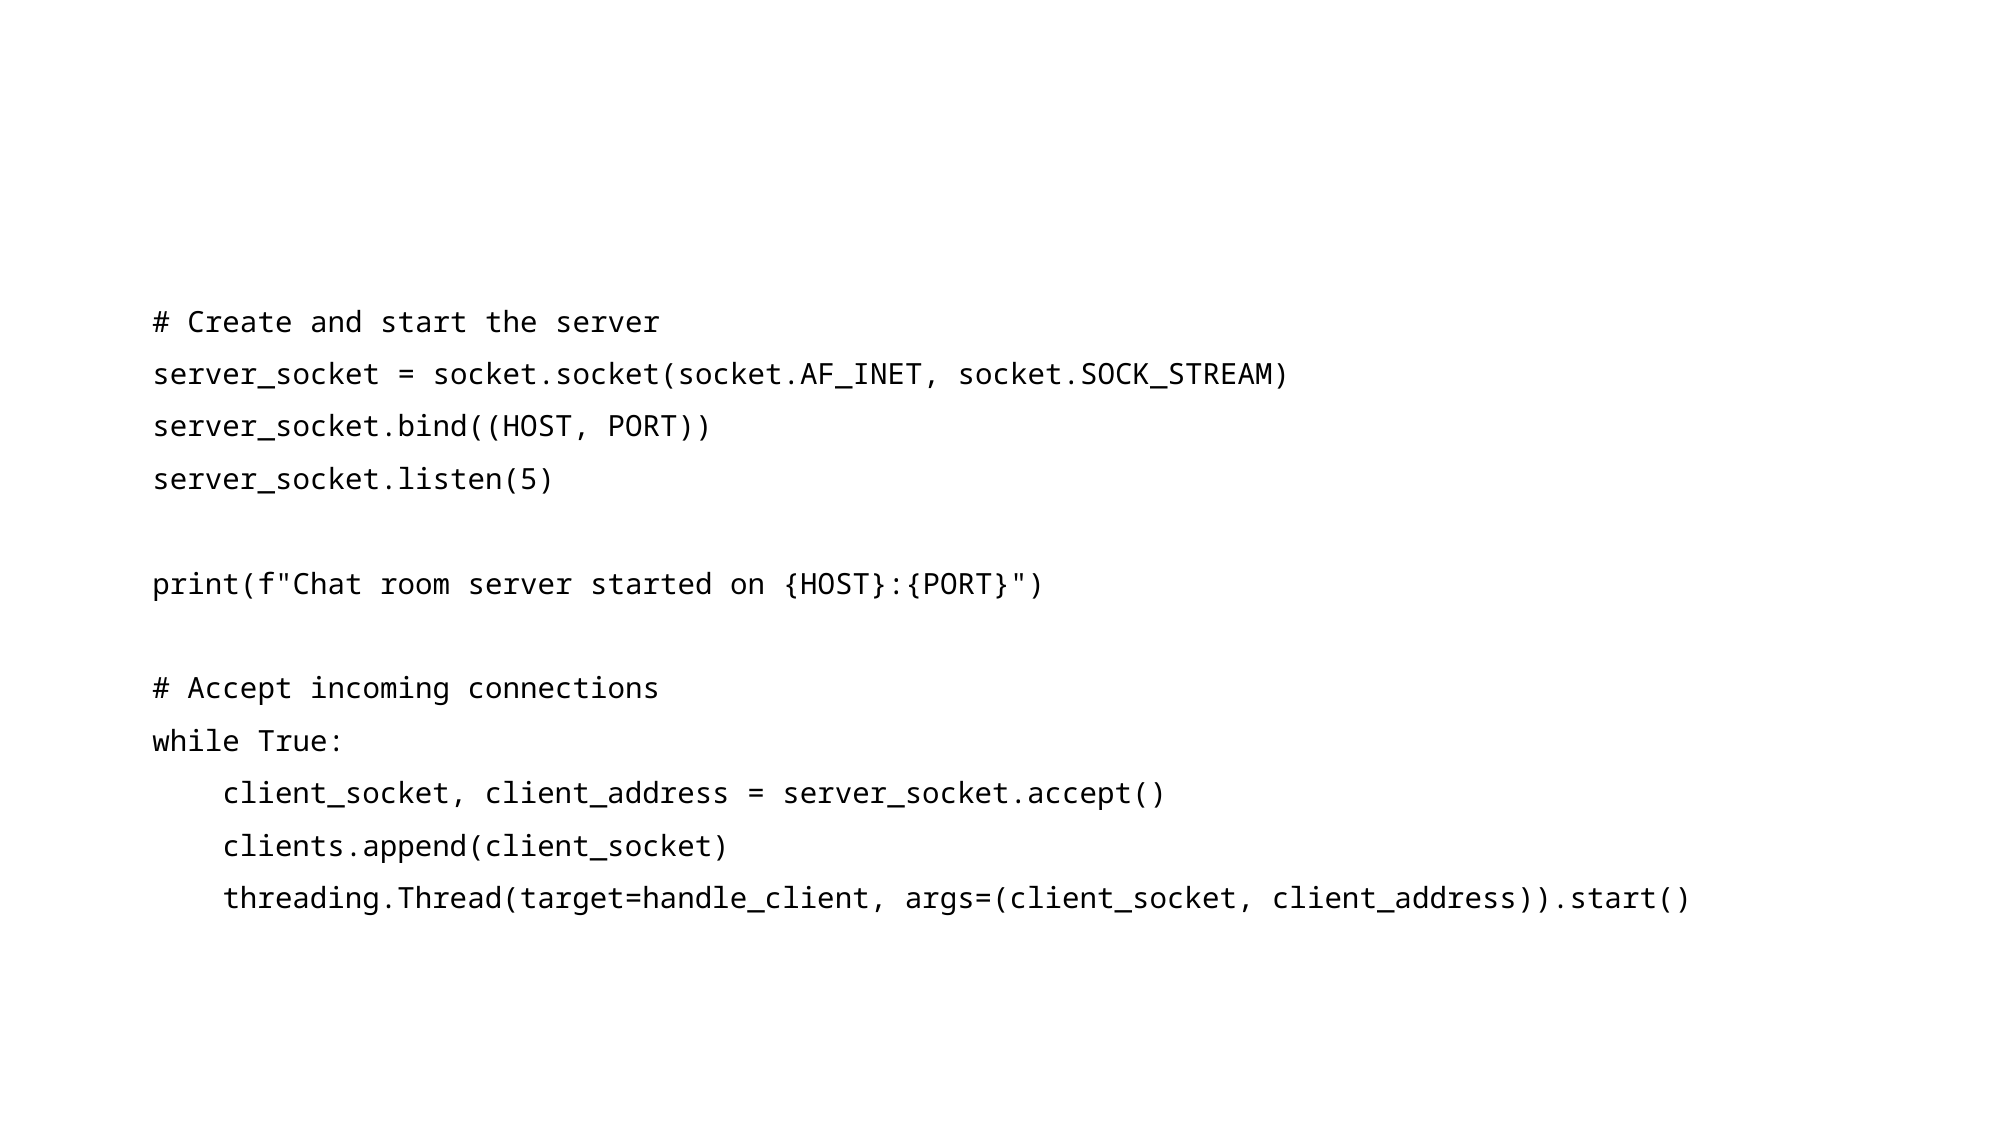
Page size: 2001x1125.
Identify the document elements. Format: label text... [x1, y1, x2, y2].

list # Create and start the server server_socket = socket.socket(socket.AF_INET, socket.SOCK_STREAM) server_socket.bind((HOST, PORT)) server_socket.listen(5) print(f"Chat room server started on {HOST}:{PORT}") # Accept incoming connections while True: client_socket, client_address = server_socket.accept() clients.append(client_socket) threading.Thread(target=handle_client, args=(client_socket, client_address)).start() [137, 299, 1863, 1014]
